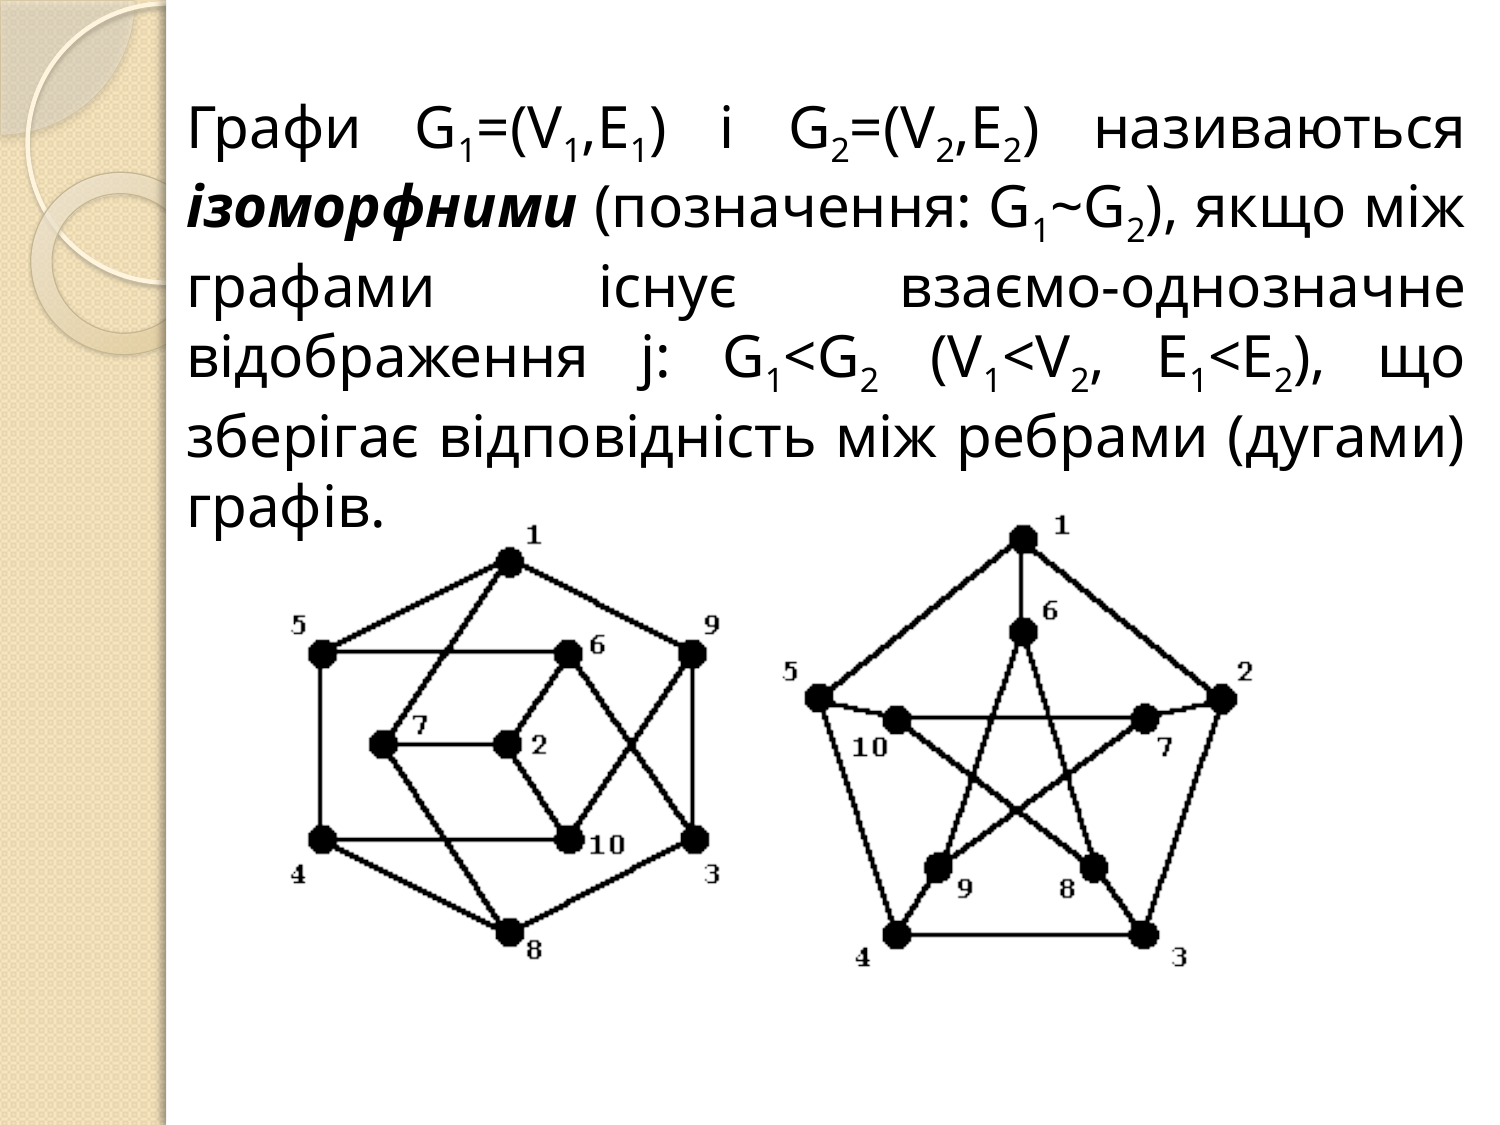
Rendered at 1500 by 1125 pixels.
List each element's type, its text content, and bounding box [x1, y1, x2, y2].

picture [277, 479, 1270, 1004]
text_box Графи G1=(V1,E1) і G2=(V2,E2) називаються ізоморфними (позначення: G1~G2), якщо між графами існує взаємо-однозначне відображення j: G1<G2 (V1<V2, E1<E2), що зберігає відповідність між ребрами (дугами) графів. [171, 82, 1481, 547]
